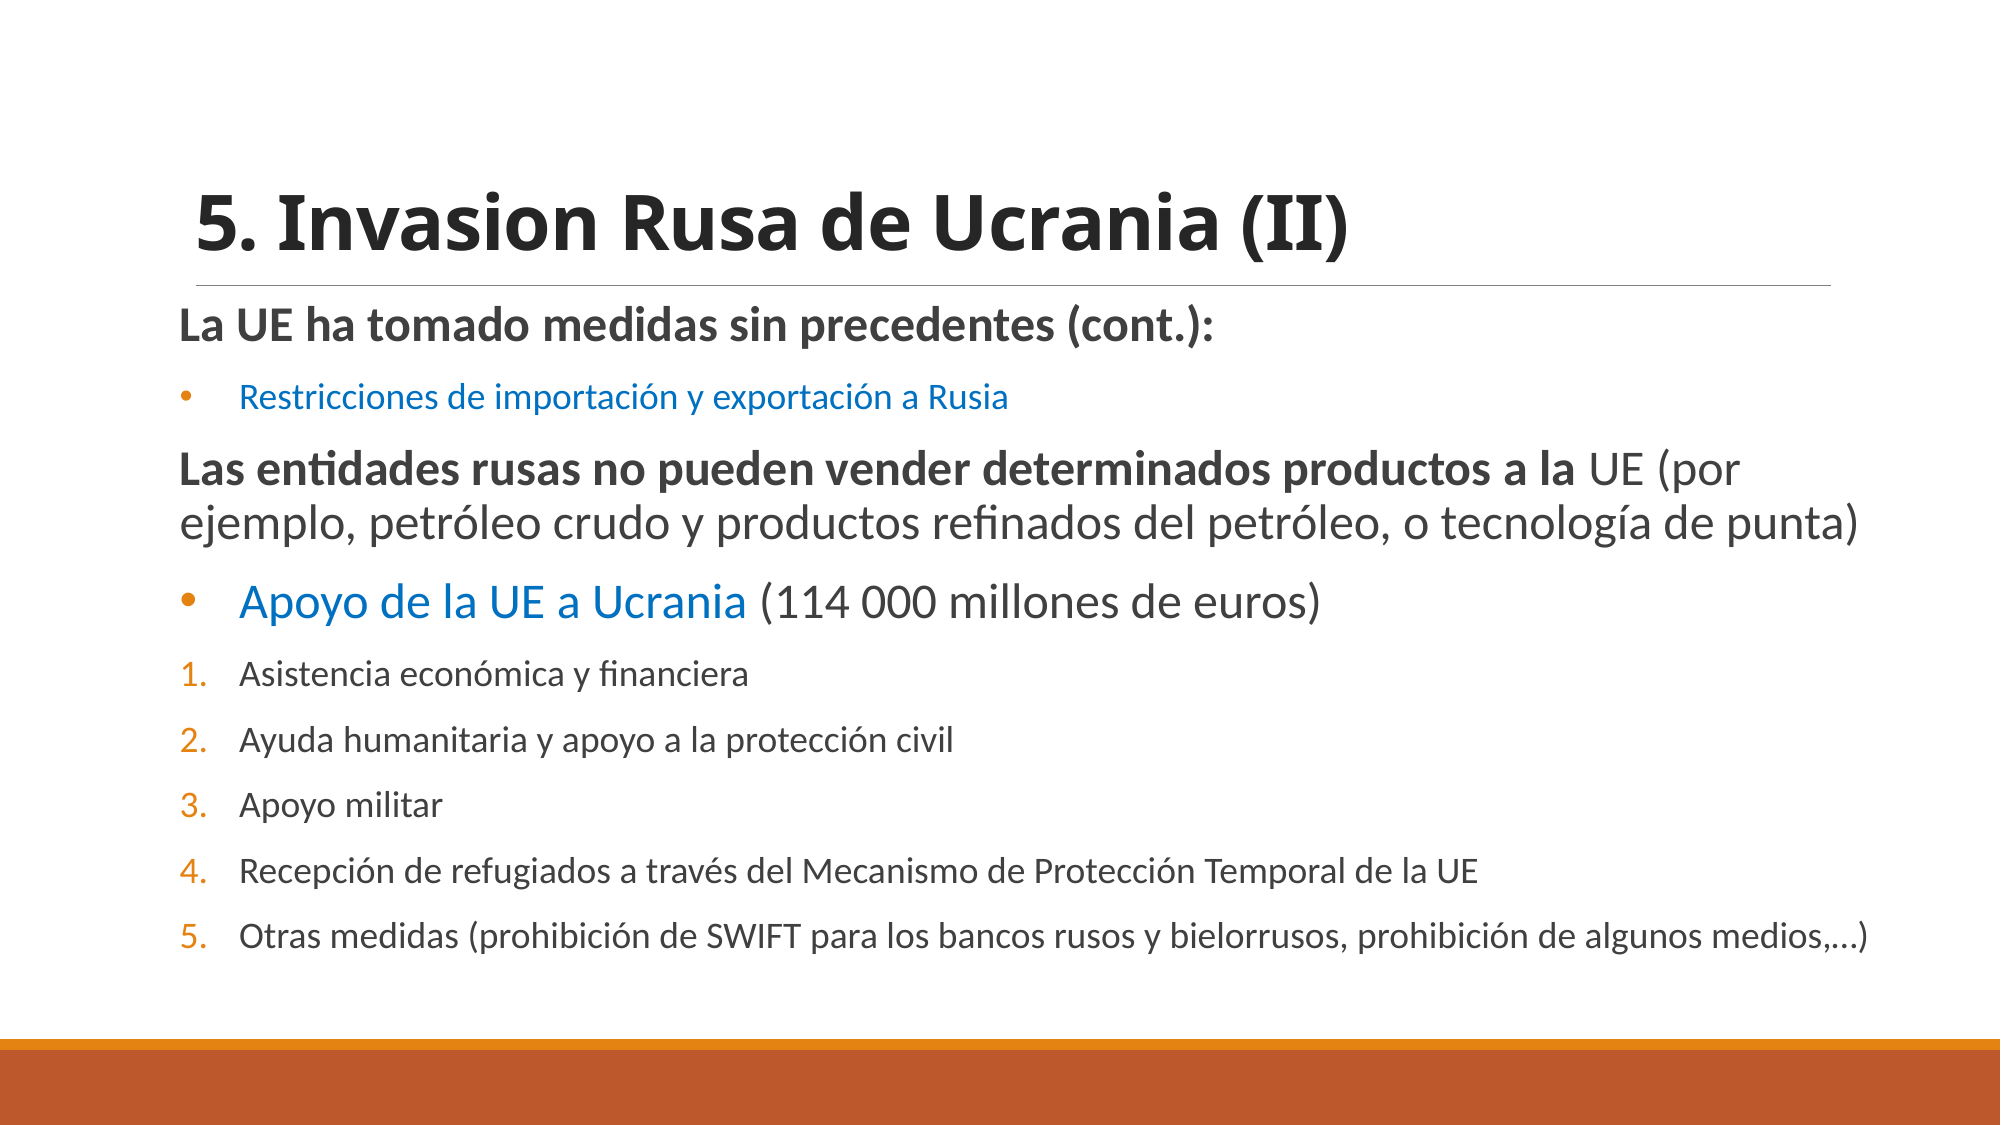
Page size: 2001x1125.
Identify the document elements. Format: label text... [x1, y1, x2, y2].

text_box 5. Invasion Rusa de Ucrania (II) [180, 157, 1840, 274]
list La UE ha tomado medidas sin precedentes (cont.): Restricciones de importación y exportación a Rusia Las entidades rusas no pueden vender determinados productos a la UE (por ejemplo, petróleo crudo y productos refinados del petróleo, o tecnología de punta) Apoyo de la UE a Ucrania (114 000 millones de euros) Asistencia económica y financiera Ayuda humanitaria y apoyo a la protección civil Apoyo militar Recepción de refugiados a través del Mecanismo de Protección Temporal de la UE Otras medidas (prohibición de SWIFT para los bancos rusos y bielorrusos, prohibición de algunos medios,…) [179, 290, 1875, 1024]
